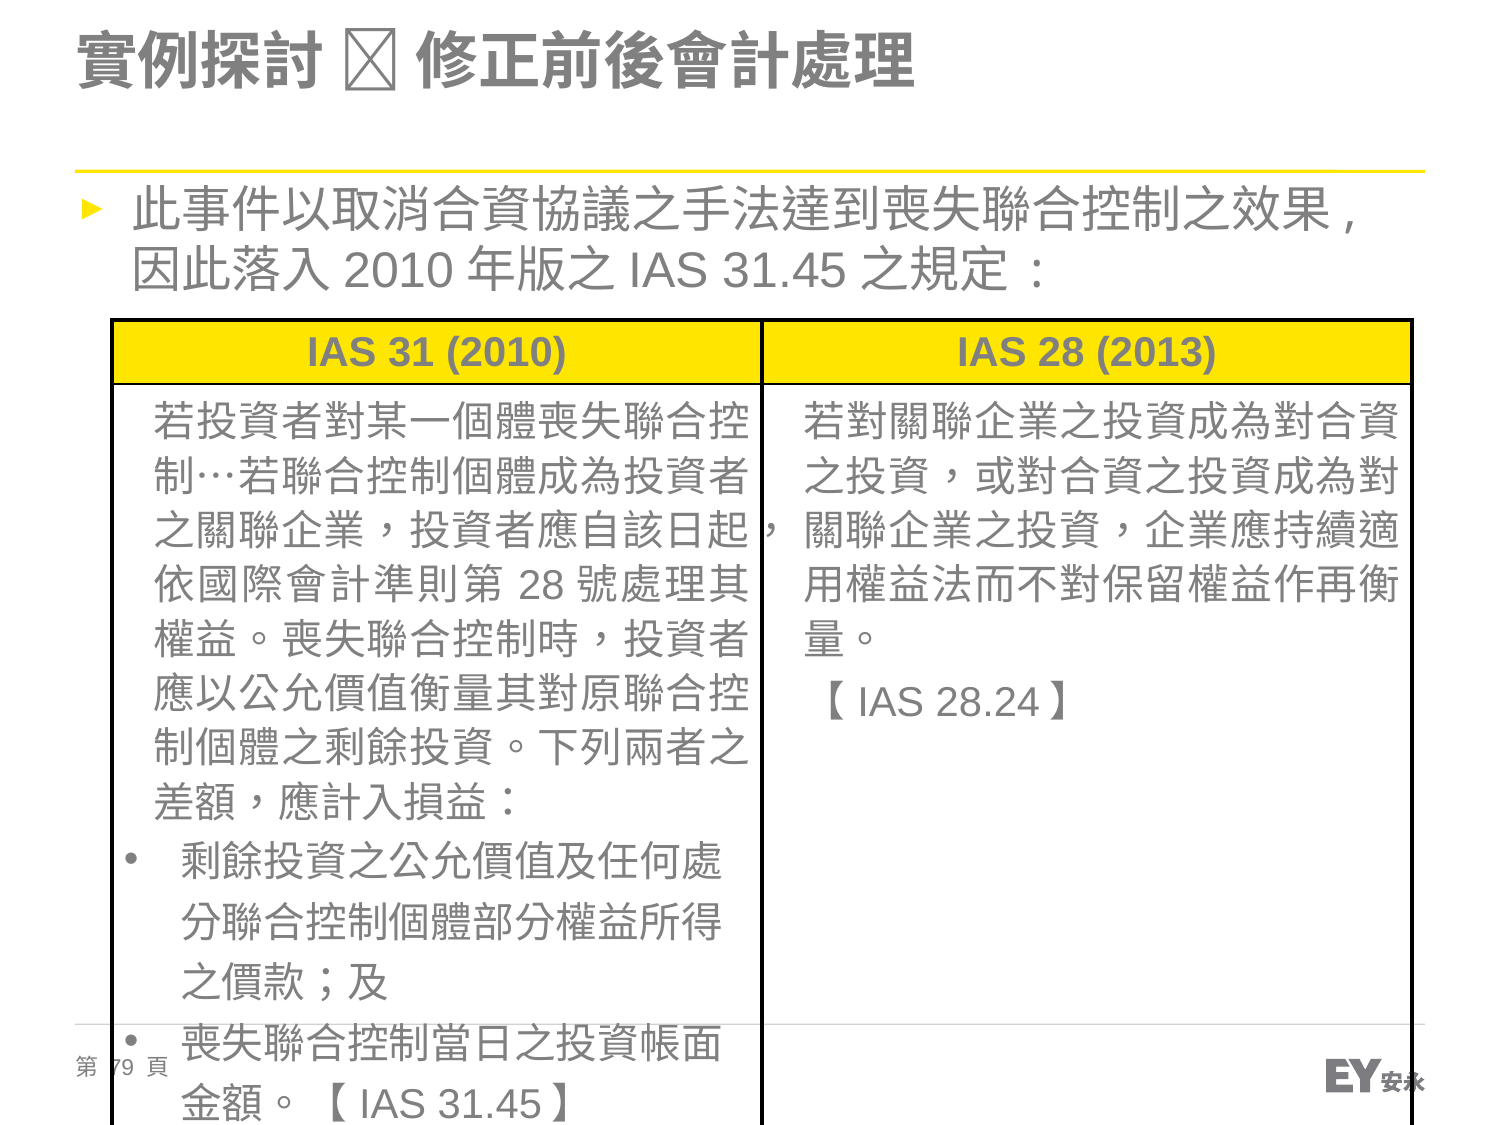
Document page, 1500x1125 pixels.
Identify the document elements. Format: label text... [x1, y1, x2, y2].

table_cell 若投資者對某一個體喪失聯合控制…若聯合控制個體成為投資者之關聯企業，投資者應自該日起，依國際會計準則第28號處理其權益。喪失聯合控制時，投資者應以公允價值衡量其對原聯合控制個體之剩餘投資。下列兩者之差額，應計入損益： 剩餘投資之公允價值及任何處分聯合控制個體部分權益所得之價款；及 喪失聯合控制當日之投資帳面金額。【IAS 31.45】 [114, 385, 760, 1125]
table_cell 若對關聯企業之投資成為對合資之投資，或對合資之投資成為對關聯企業之投資，企業應持續適用權益法而不對保留權益作再衡量。 【IAS 28.24】 [764, 385, 1410, 1125]
list 此事件以取消合資協議之手法達到喪失聯合控制之效果, 因此落入2010年版之IAS 31.45之規定: [75, 177, 1425, 949]
table_header IAS 28 (2013) [764, 322, 1410, 383]
table_header IAS 31 (2010) [114, 322, 760, 383]
title 實例探討  修正前後會計處理 [75, 33, 1425, 175]
